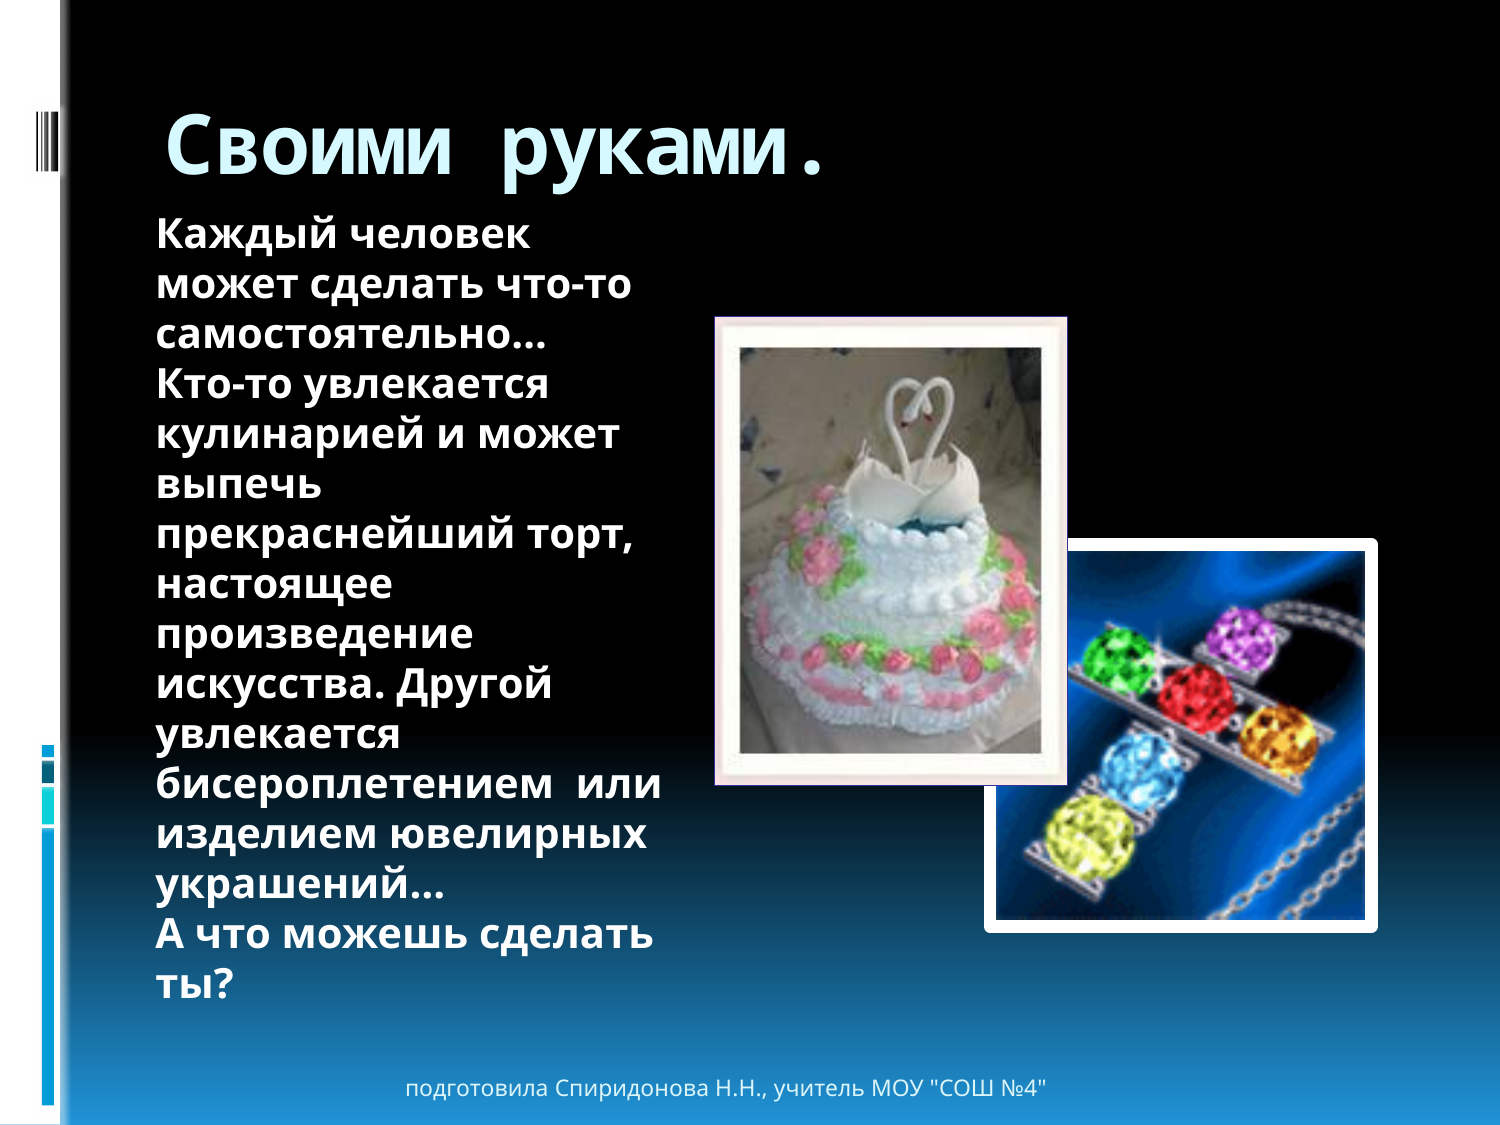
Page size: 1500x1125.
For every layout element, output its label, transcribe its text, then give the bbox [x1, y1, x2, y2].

text_box Каждый человек может сделать что-то самостоятельно… Кто-то увлекается кулинарией и может выпечь прекраснейший торт, настоящее произведение искусства. Другой увлекается бисероплетением или изделием ювелирных украшений… А что можешь сделать ты? [140, 199, 680, 1015]
title Своими руками. [150, 83, 1425, 234]
footer подготовила Спиридонова Н.Н., учитель МОУ "СОШ №4" [150, 1052, 1063, 1113]
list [995, 550, 1366, 921]
picture [714, 315, 1068, 786]
